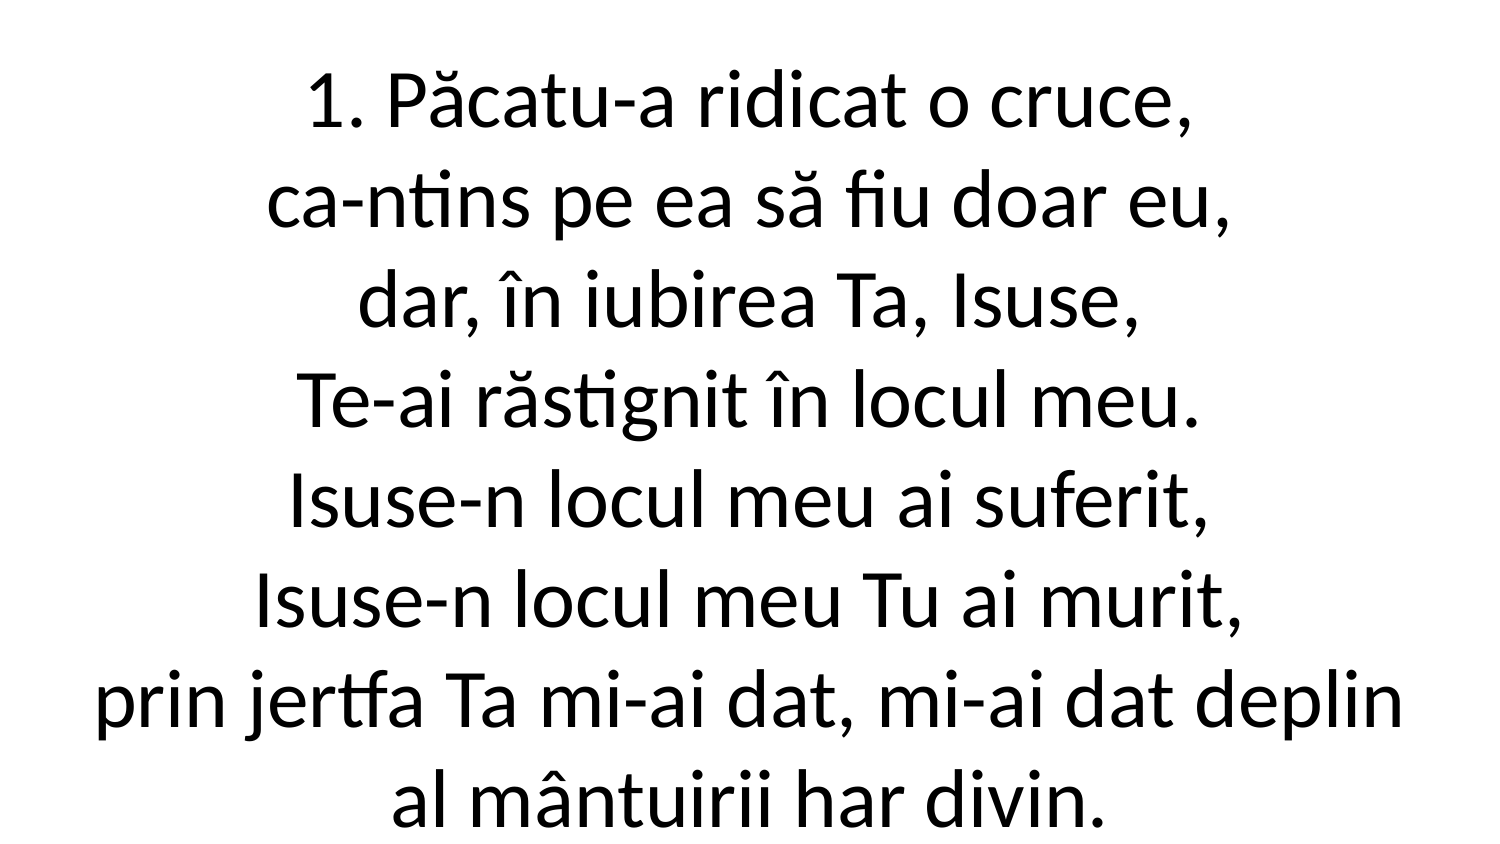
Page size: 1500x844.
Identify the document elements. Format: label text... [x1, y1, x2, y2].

text_box 1. Păcatu-a ridicat o cruce, ca-ntins pe ea să fiu doar eu, dar, în iubirea Ta, Isuse, Te-ai răstignit în locul meu. Isuse-n locul meu ai suferit, Isuse-n locul meu Tu ai murit, prin jertfa Ta mi-ai dat, mi-ai dat deplin al mântuirii har divin. [78, 0, 1422, 844]
